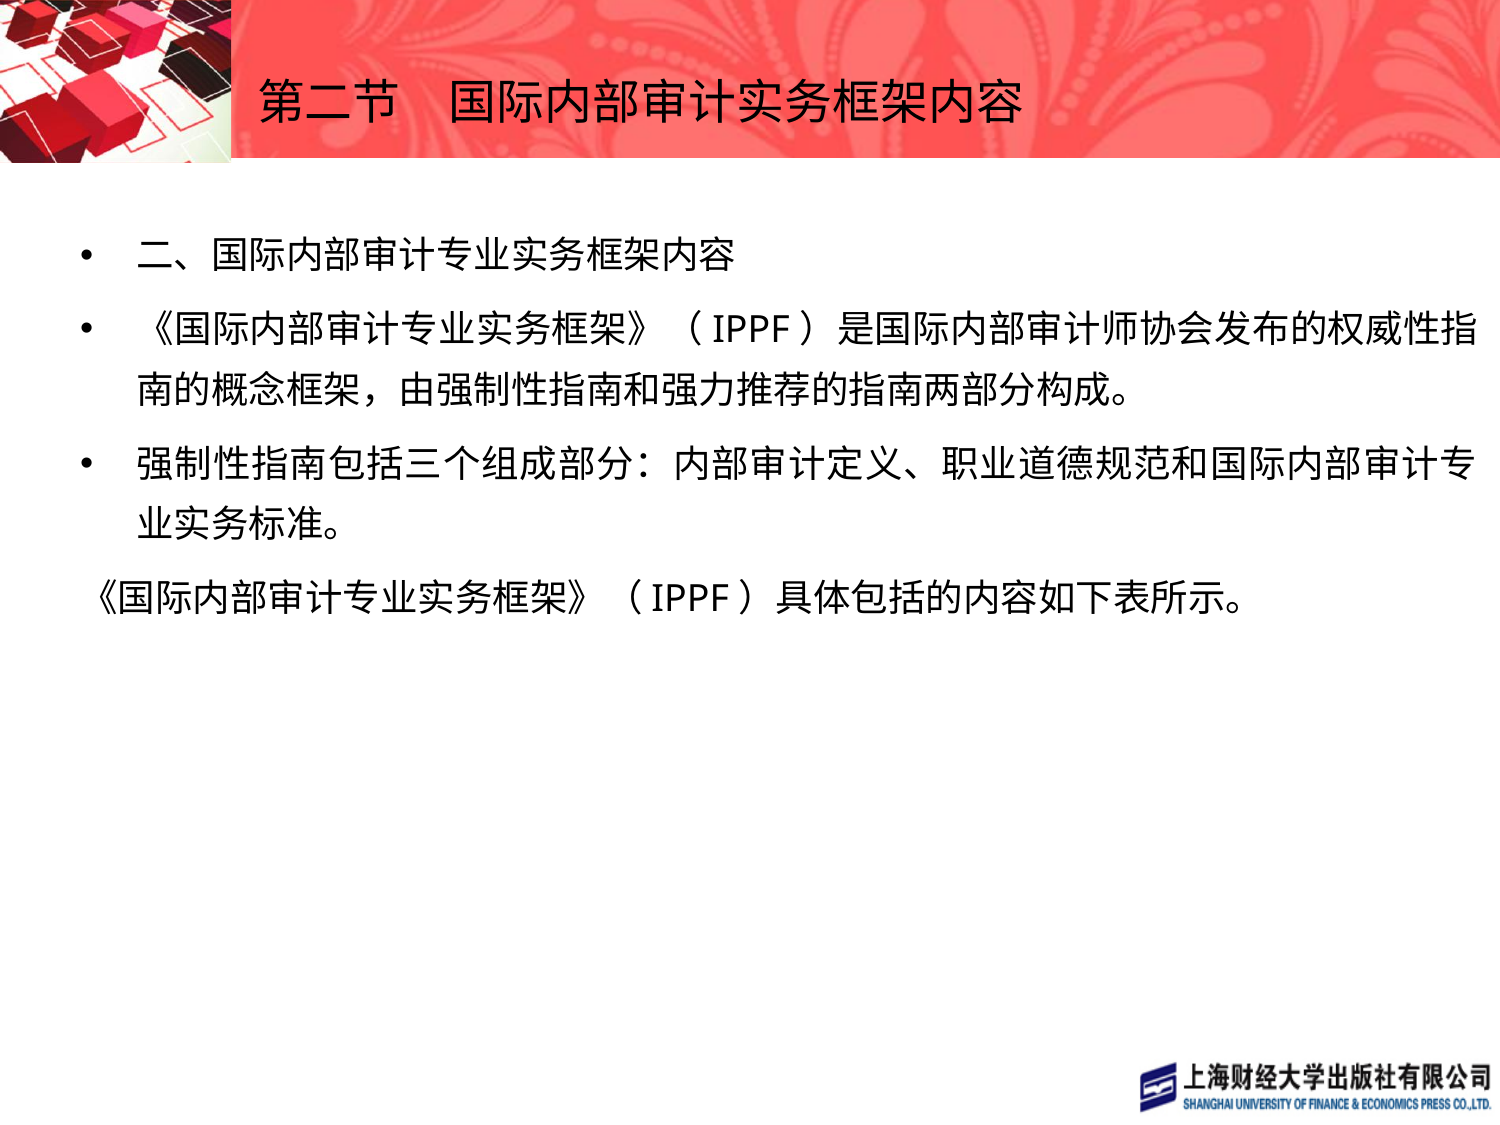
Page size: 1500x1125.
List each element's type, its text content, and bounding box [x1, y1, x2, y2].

picture [1139, 1058, 1495, 1118]
title 第二节 国际内部审计实务框架内容 [242, 42, 1472, 159]
list 二、国际内部审计专业实务框架内容 《国际内部审计专业实务框架》（IPPF）是国际内部审计师协会发布的权威性指南的概念框架，由强制性指南和强力推荐的指南两部分构成。 强制性指南包括三个组成部分：内部审计定义、职业道德规范和国际内部审计专业实务标准。 《国际内部审计专业实务框架》（IPPF）具体包括的内容如下表所示。 [65, 208, 1494, 1047]
